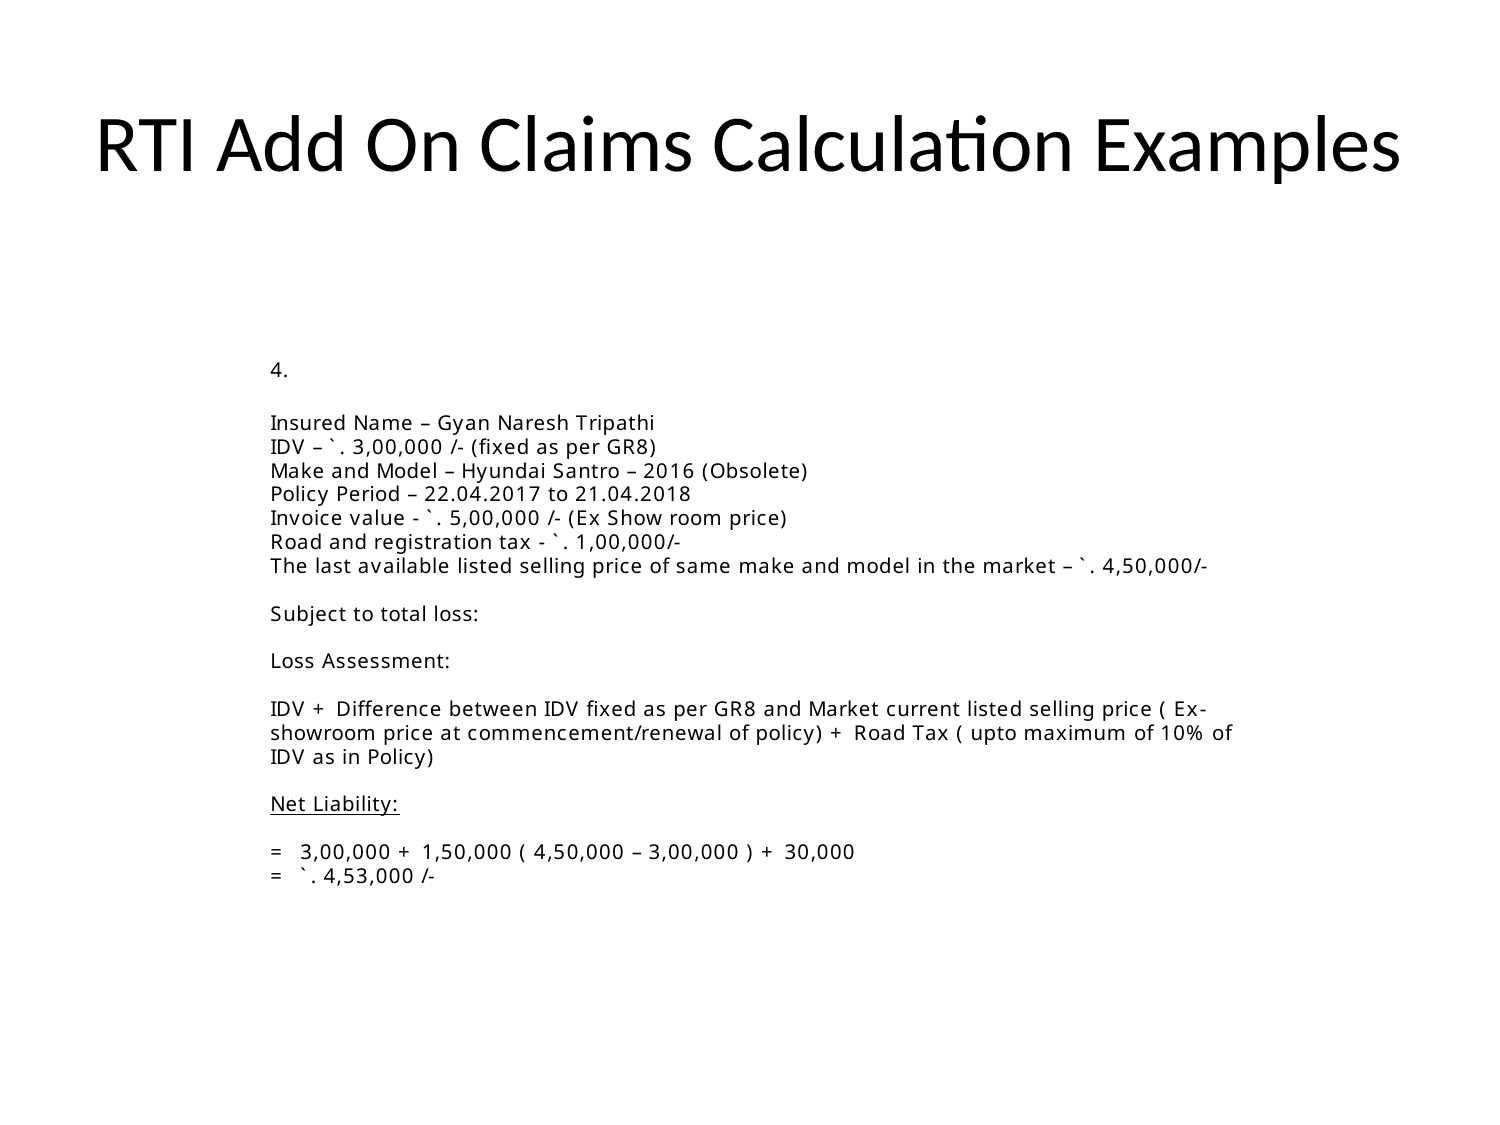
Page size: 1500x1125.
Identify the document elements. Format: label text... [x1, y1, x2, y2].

title RTI Add On Claims Calculation Examples [75, 45, 1425, 233]
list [270, 354, 1238, 917]
